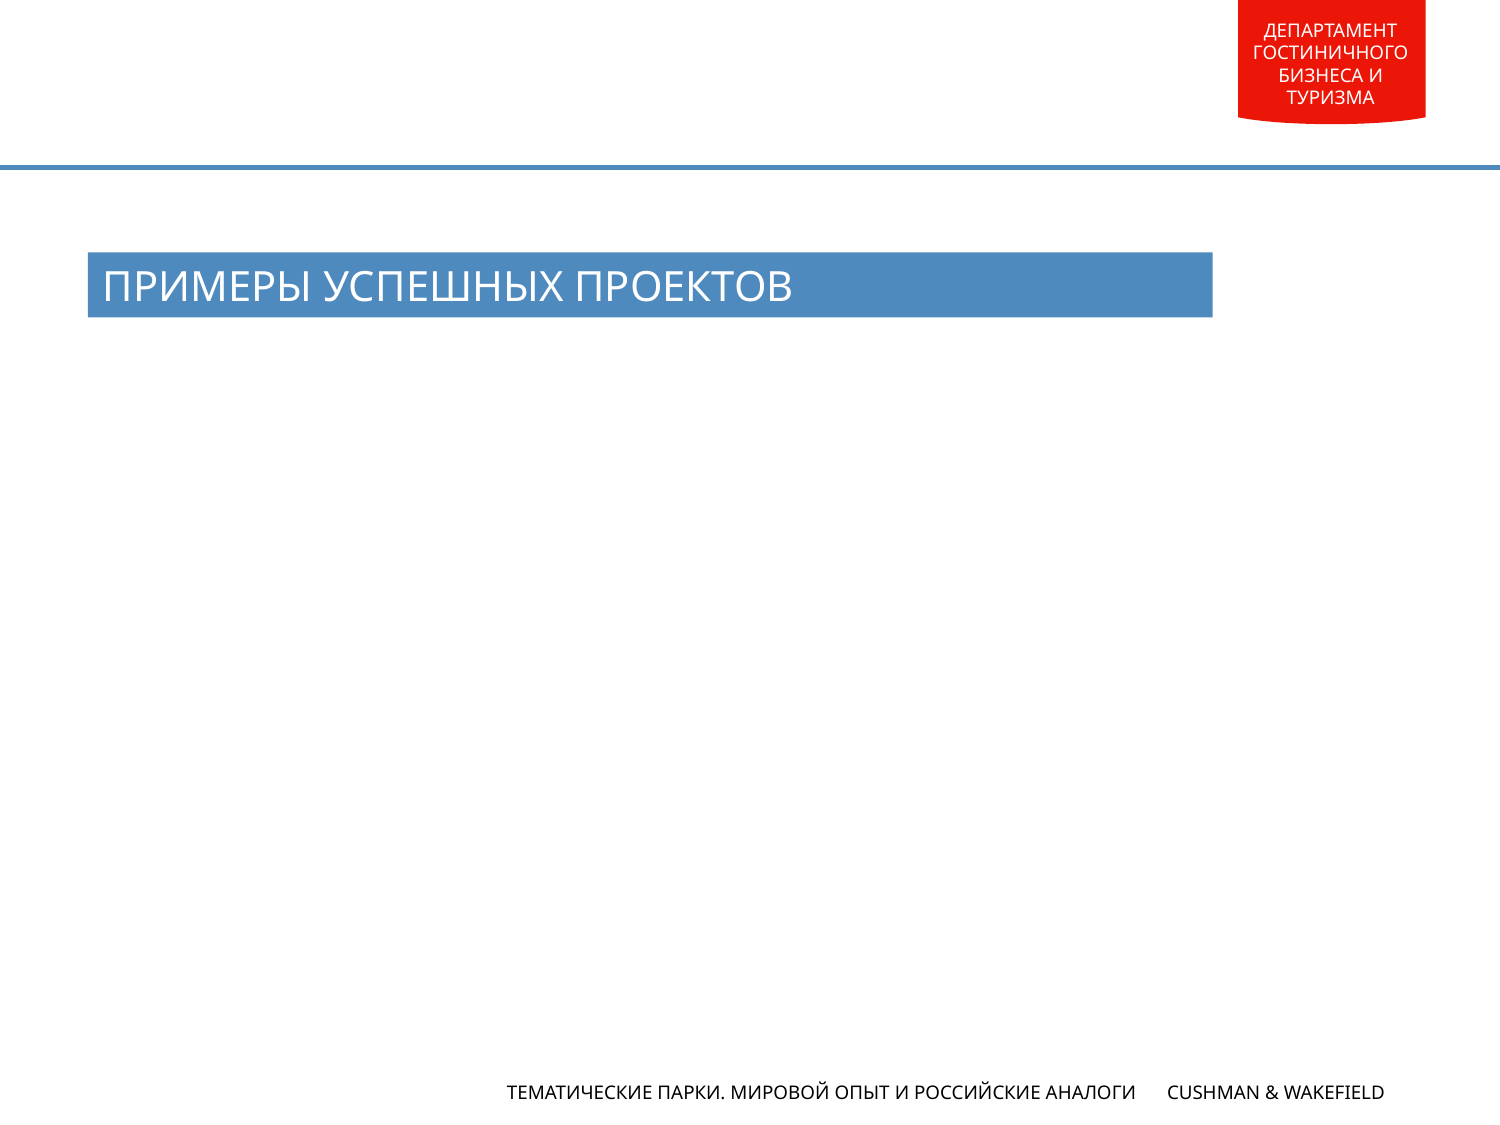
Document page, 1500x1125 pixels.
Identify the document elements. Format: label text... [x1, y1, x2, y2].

title ПРИМЕРЫ УСПЕШНЫХ ПРОЕКТОВ [87, 252, 1213, 318]
